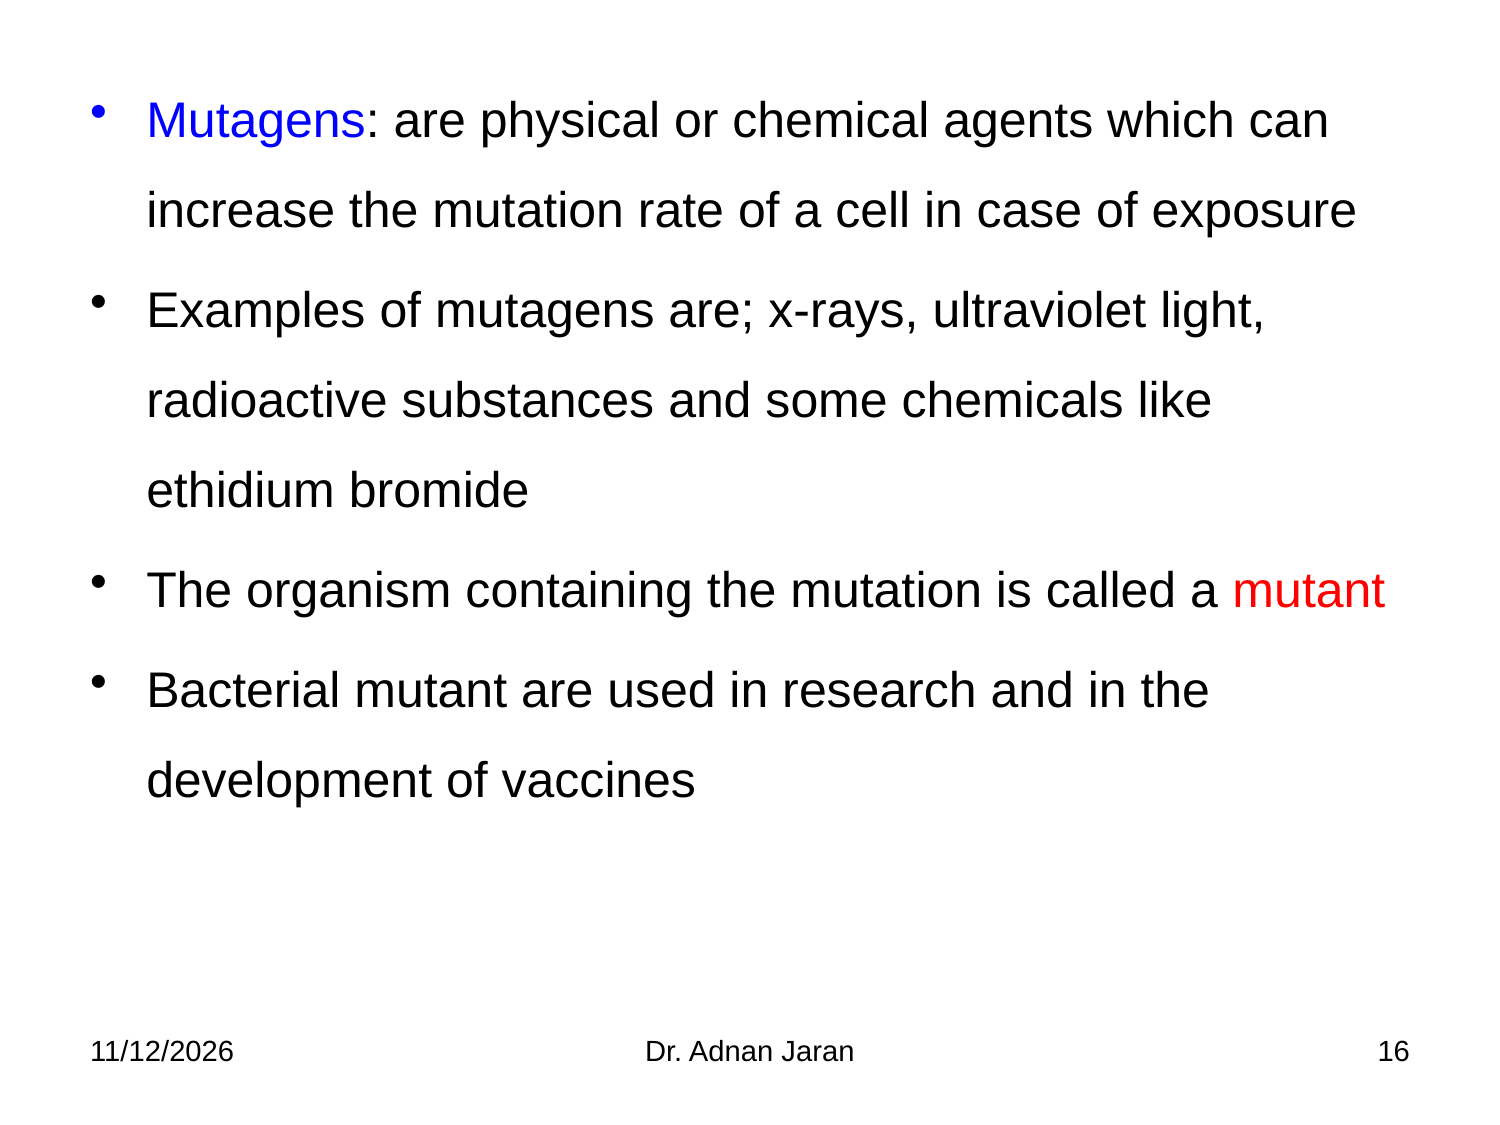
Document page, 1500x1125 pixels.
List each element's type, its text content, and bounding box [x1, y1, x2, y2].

footer Dr. Adnan Jaran [512, 1024, 988, 1103]
list Mutagens: are physical or chemical agents which can increase the mutation rate of a cell in case of exposure Examples of mutagens are; x-rays, ultraviolet light, radioactive substances and some chemicals like ethidium bromide The organism containing the mutation is called a mutant Bacterial mutant are used in research and in the development of vaccines [74, 49, 1426, 1006]
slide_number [74, 1024, 426, 1103]
slide_number 16 [1074, 1024, 1426, 1103]
